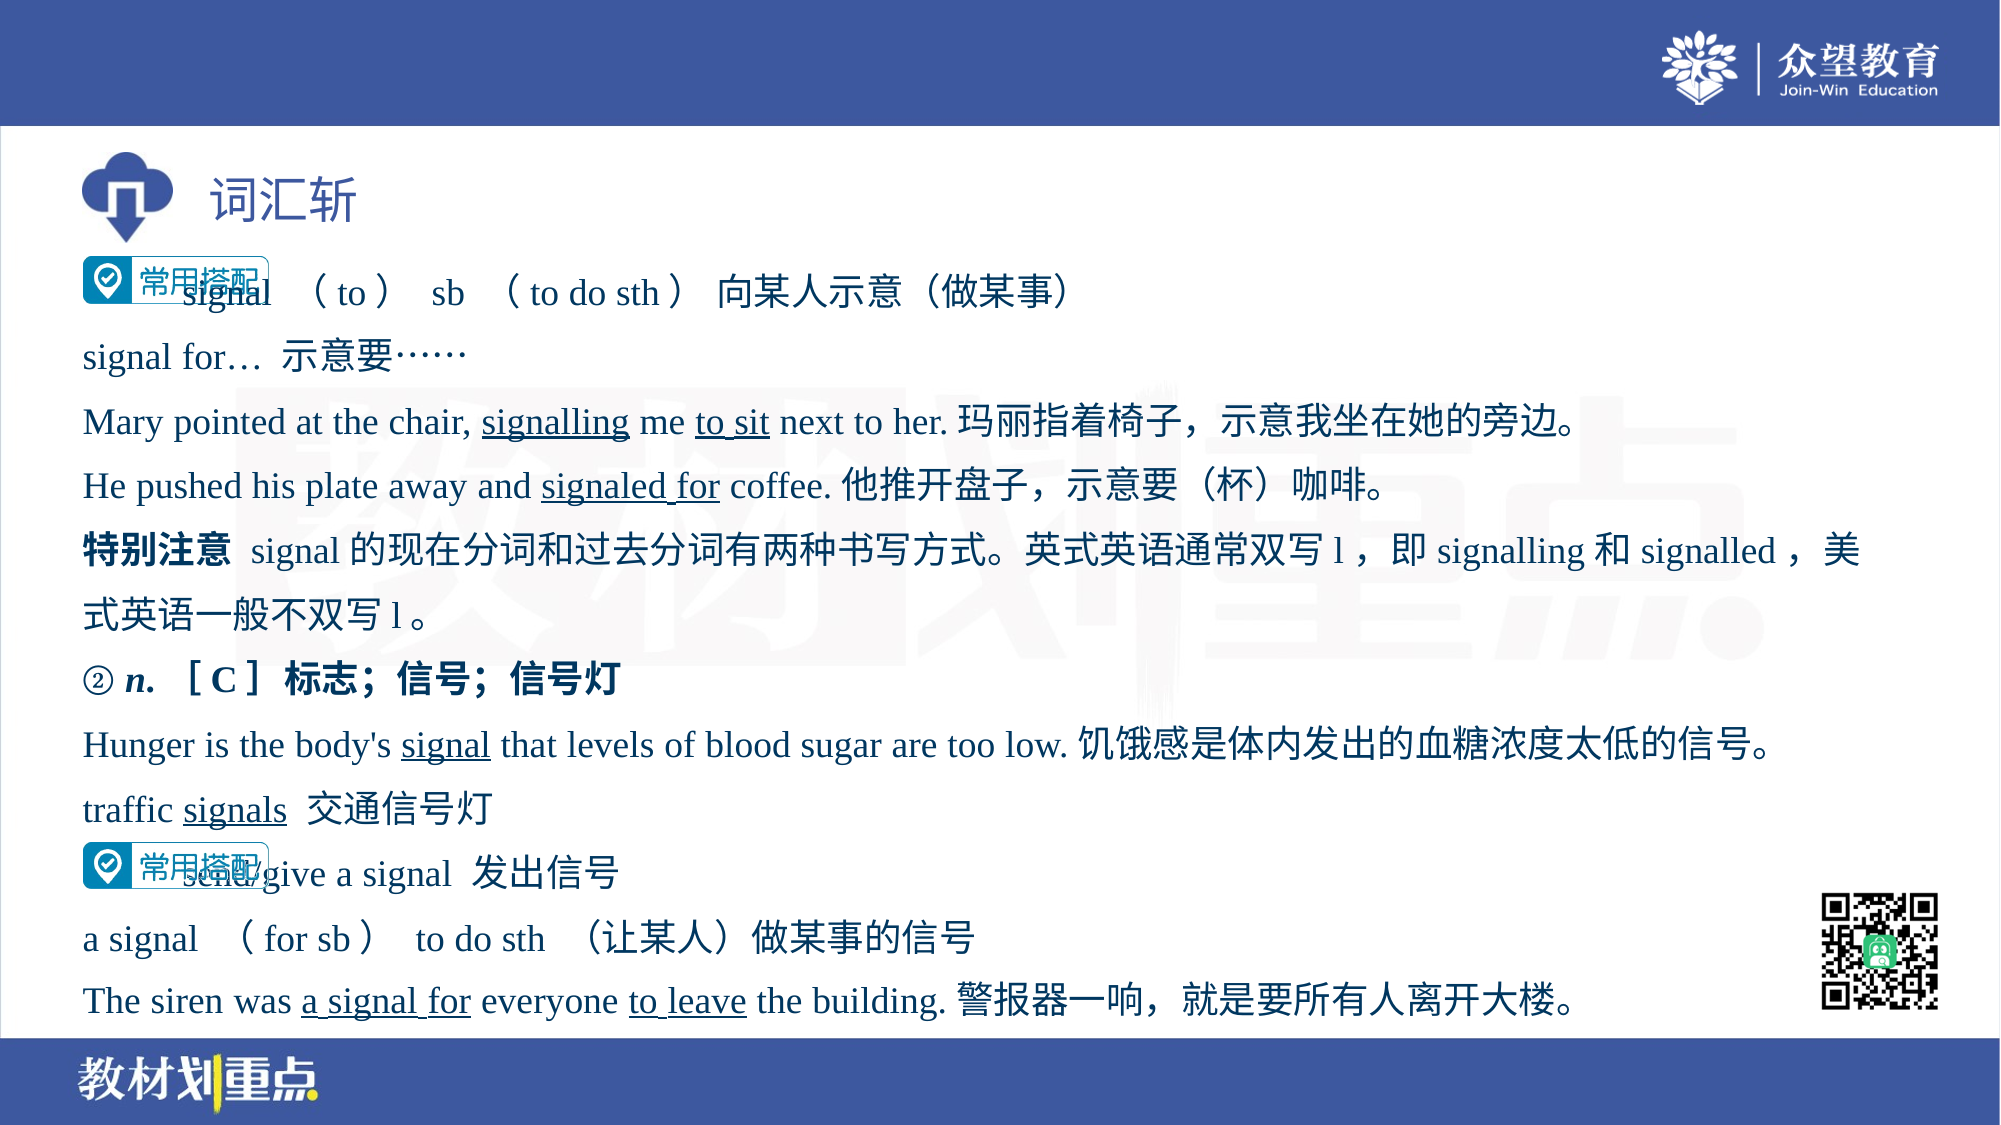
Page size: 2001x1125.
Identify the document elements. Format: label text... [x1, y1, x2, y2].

picture [0, 0, 2000, 1125]
text_box signal （to） sb （to do sth） 向某人示意（做某事） signal for… 示意要…… Mary pointed at the chair, signalling me to sit next to her.玛丽指着椅子，示意我坐在她的旁边。 He pushed his plate away and signaled for coffee.他推开盘子，示意要（杯）咖啡。 特别注意 signal的现在分词和过去分词有两种书写方式。英式英语通常双写l，即signalling和signalled，美 式英语一般不双写l。 ② n.［C］标志；信号；信号灯 Hunger is the body's signal that levels of blood sugar are too low.饥饿感是体内发出的血糖浓度太低的信号。 traffic signals 交通信号灯 send/give a signal 发出信号 a signal （for sb） to do sth （让某人）做某事的信号 The siren was a signal for everyone to leave the building.警报器一响，就是要所有人离开大楼。 [82, 248, 1817, 1015]
